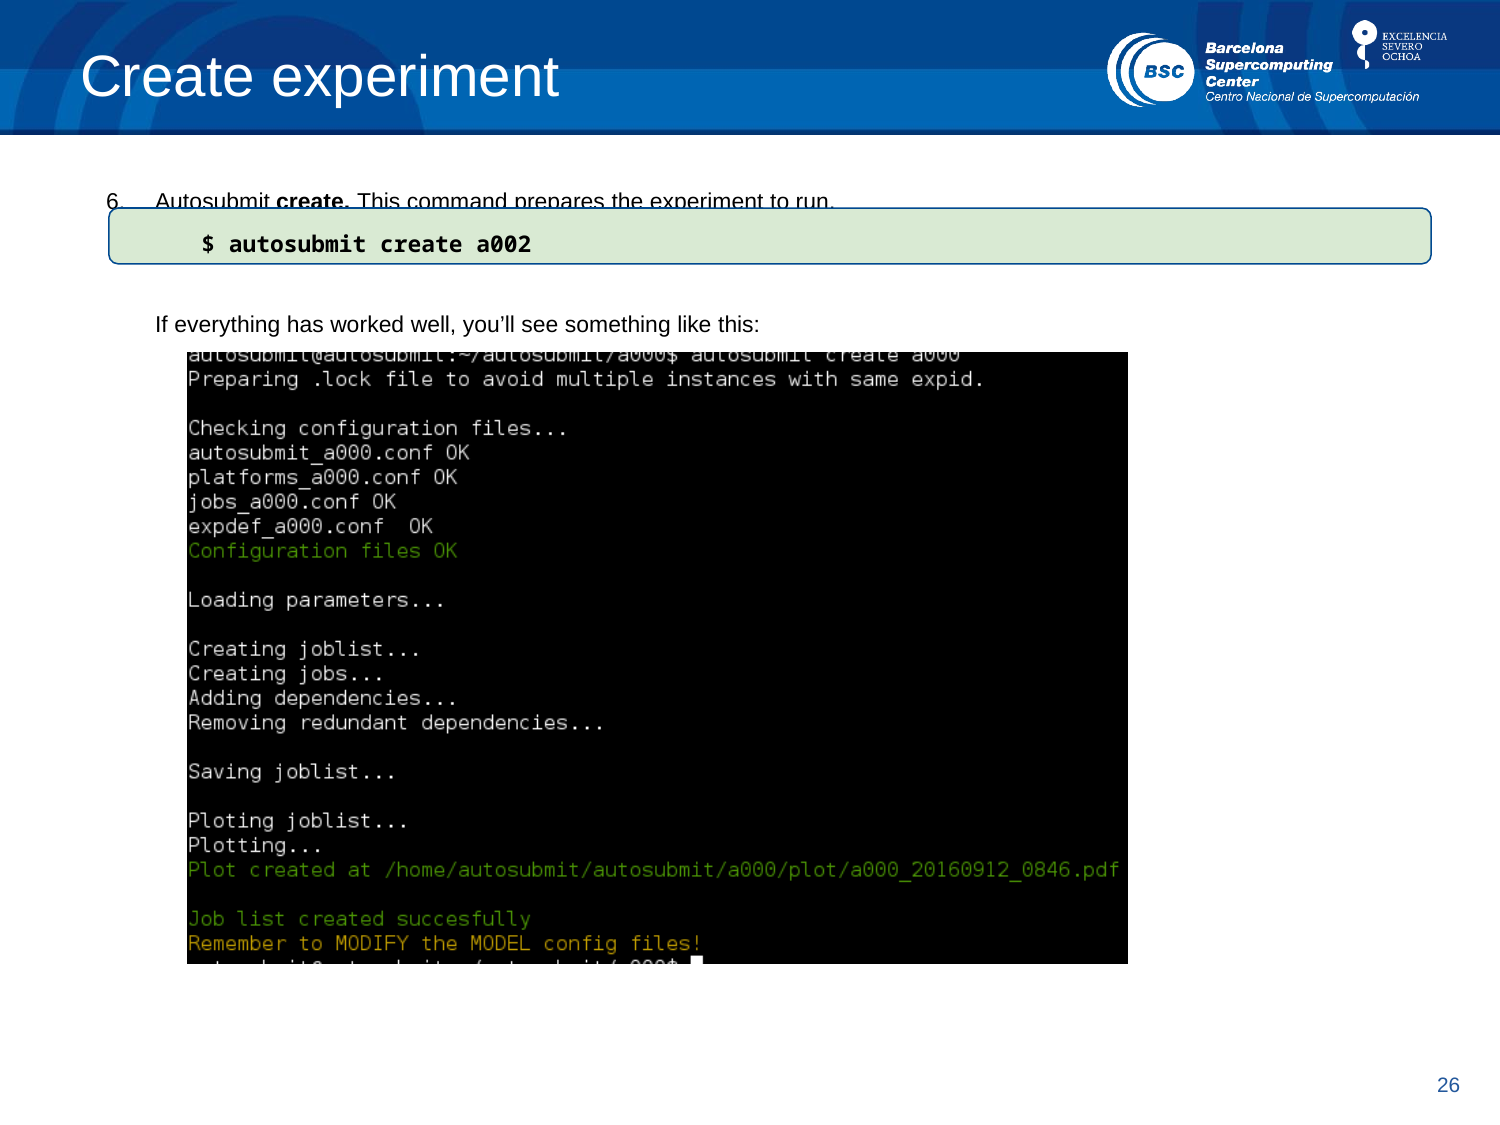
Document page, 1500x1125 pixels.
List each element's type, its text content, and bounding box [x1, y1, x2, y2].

list Autosubmit create. This command prepares the experiment to run. If everything has worked well, you’ll see something like this: [64, 157, 1432, 1043]
title Create experiment [65, 23, 1081, 135]
picture [186, 352, 1129, 964]
picture [0, 0, 1500, 135]
text_box $ autosubmit create a002 [108, 207, 1432, 264]
